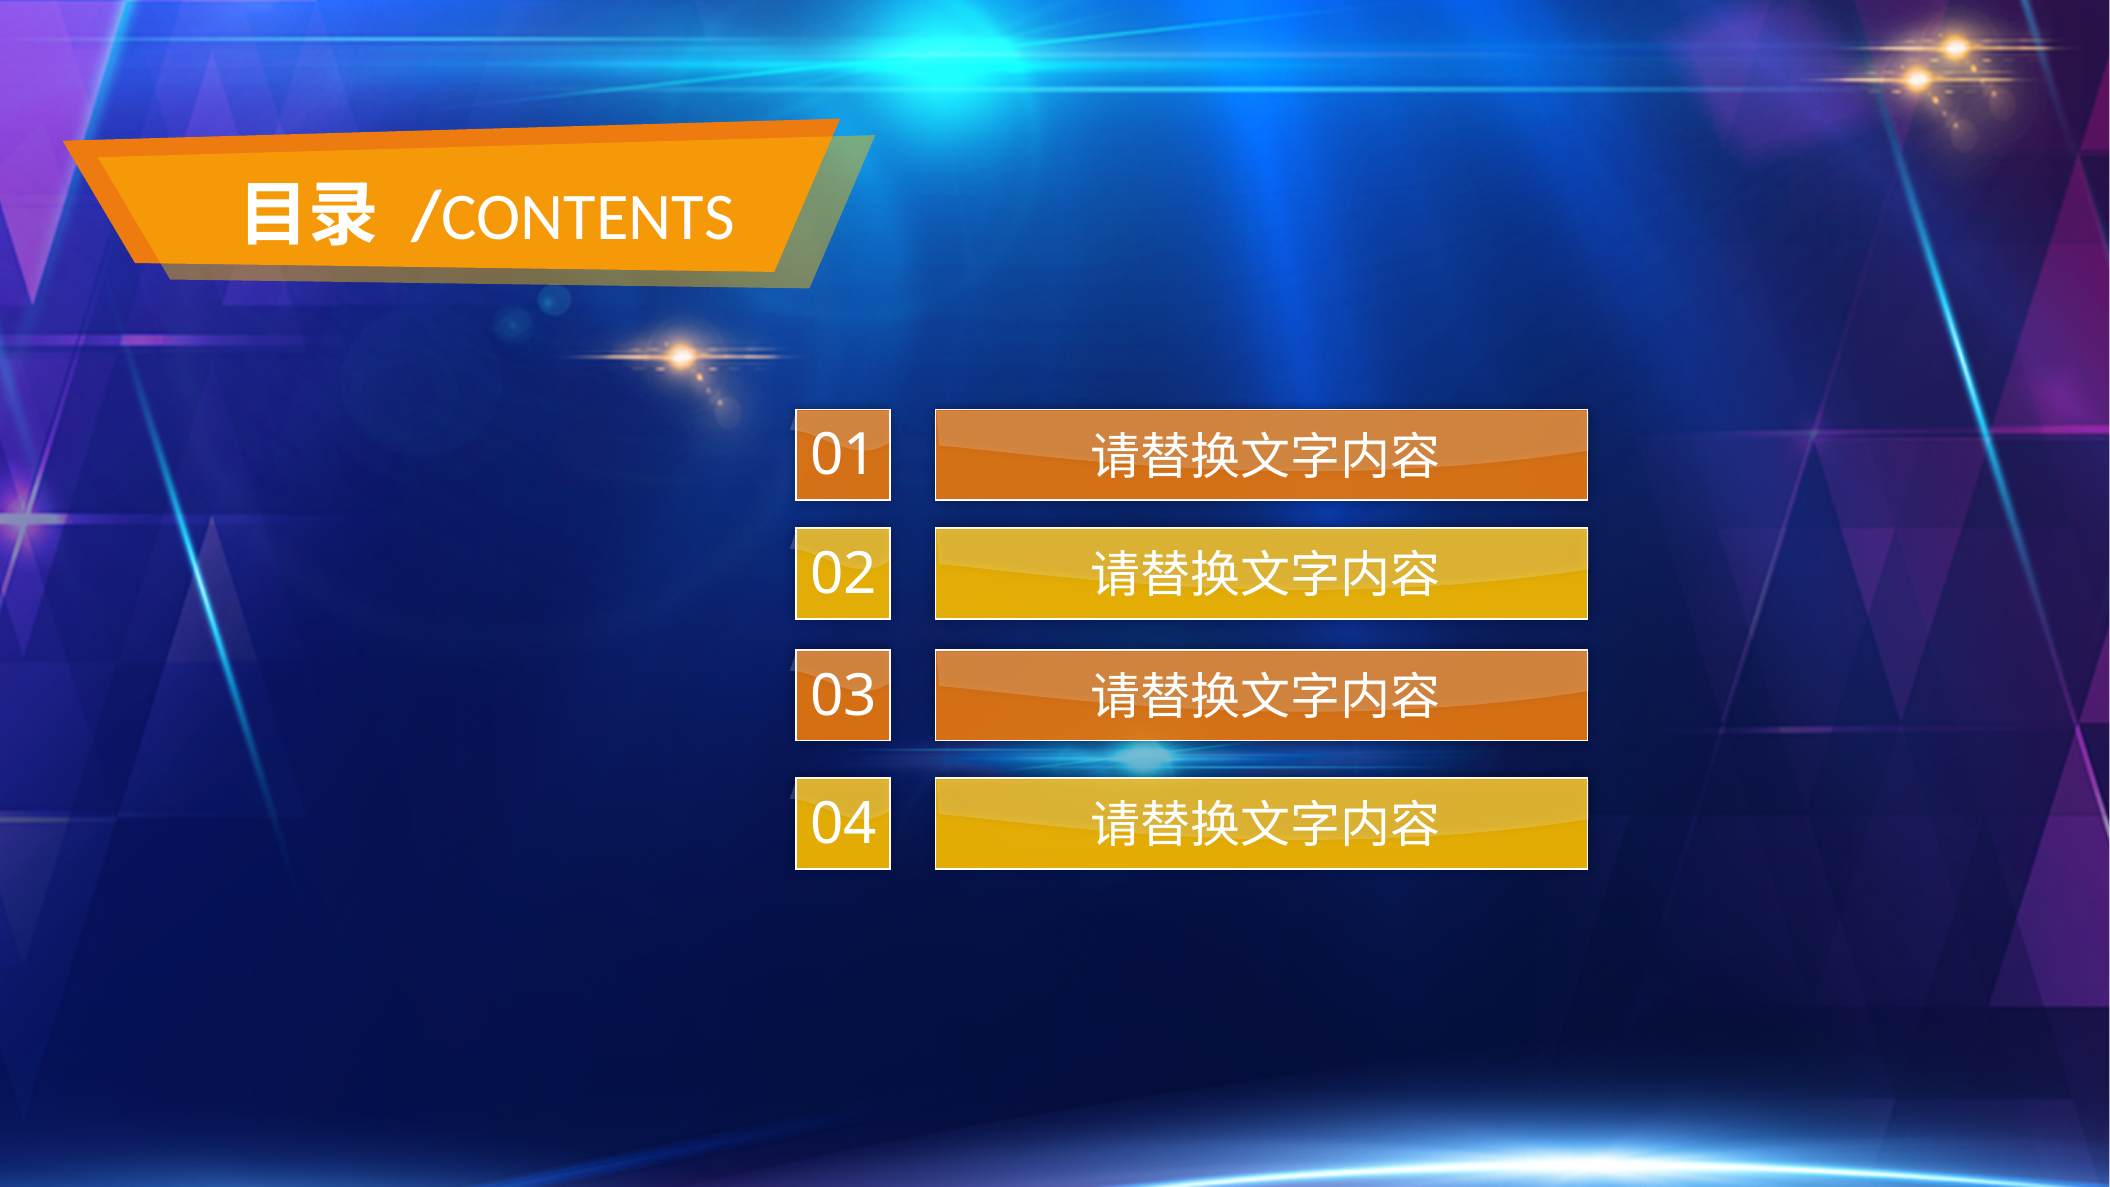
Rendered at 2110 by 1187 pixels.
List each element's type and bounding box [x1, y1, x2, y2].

text_box [935, 649, 1589, 741]
text_box [935, 777, 1589, 869]
text_box [935, 527, 1589, 619]
text_box [62, 118, 876, 289]
text_box [789, 408, 891, 501]
picture [0, 0, 2110, 1187]
text_box [789, 777, 891, 869]
text_box [789, 649, 891, 741]
text_box [935, 409, 1589, 501]
text_box [789, 527, 891, 619]
